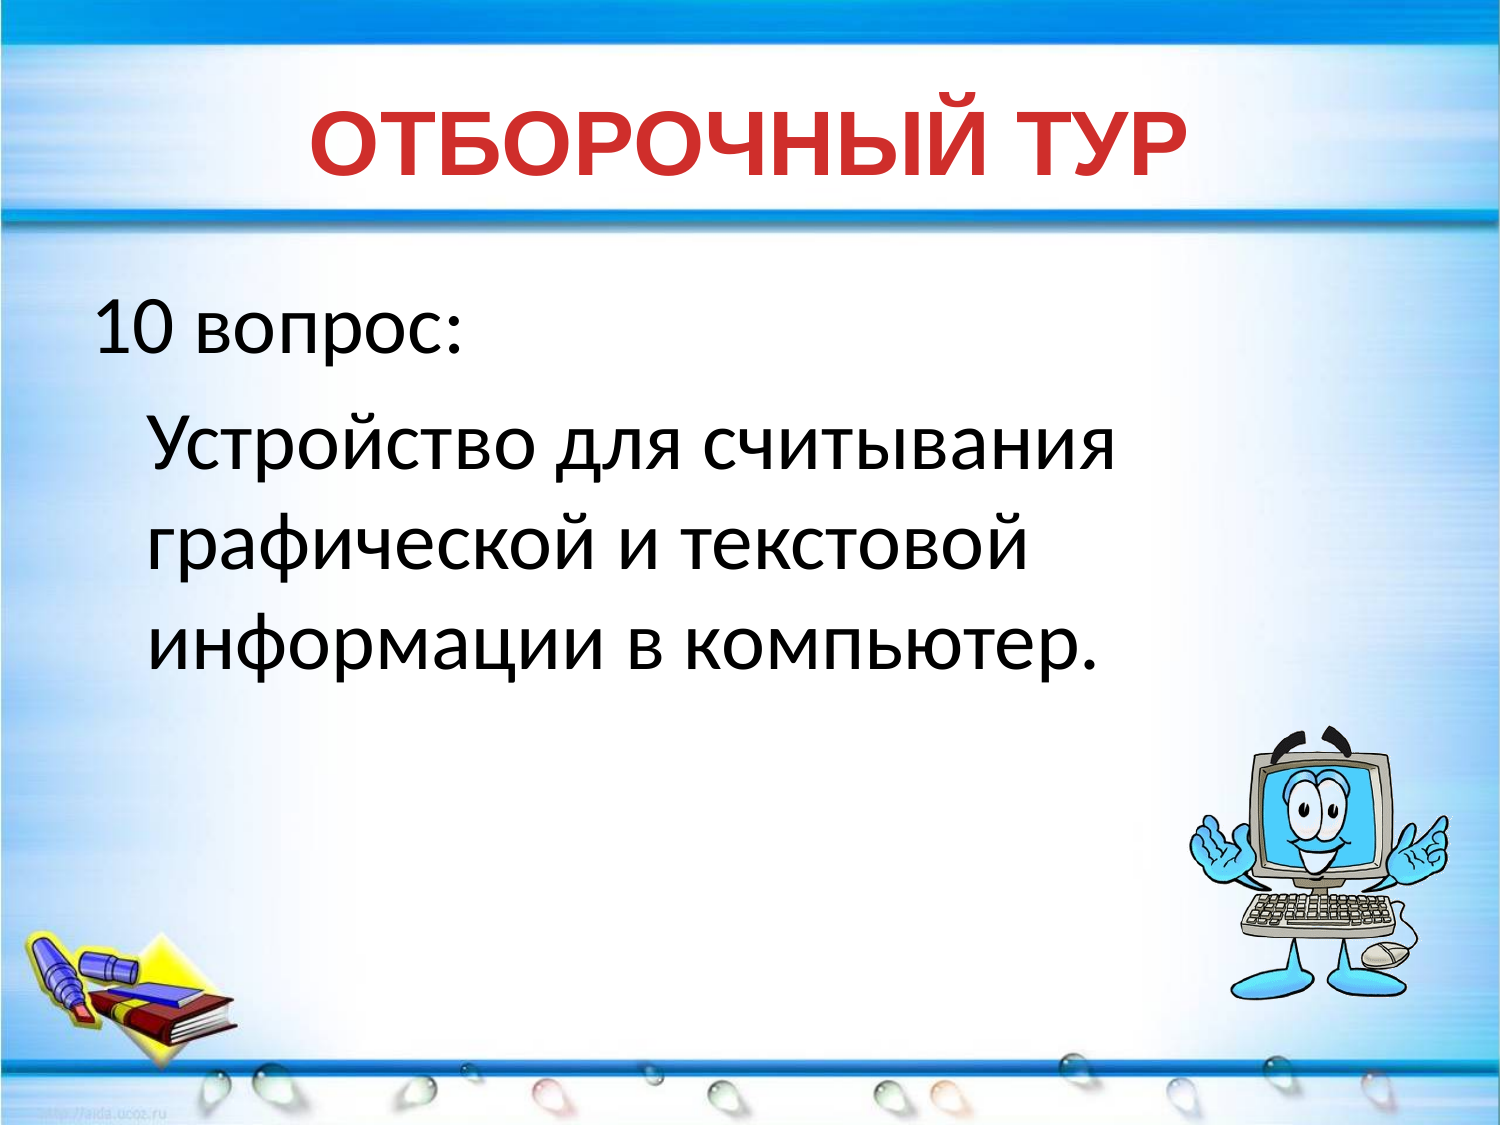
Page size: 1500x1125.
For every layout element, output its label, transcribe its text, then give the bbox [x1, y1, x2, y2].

list 10 вопрос: Устройство для считывания графической и текстовой информации в компьютер. [75, 262, 1425, 1005]
picture [0, 0, 1500, 1125]
title ОТБОРОЧНЫЙ ТУР [75, 45, 1425, 233]
